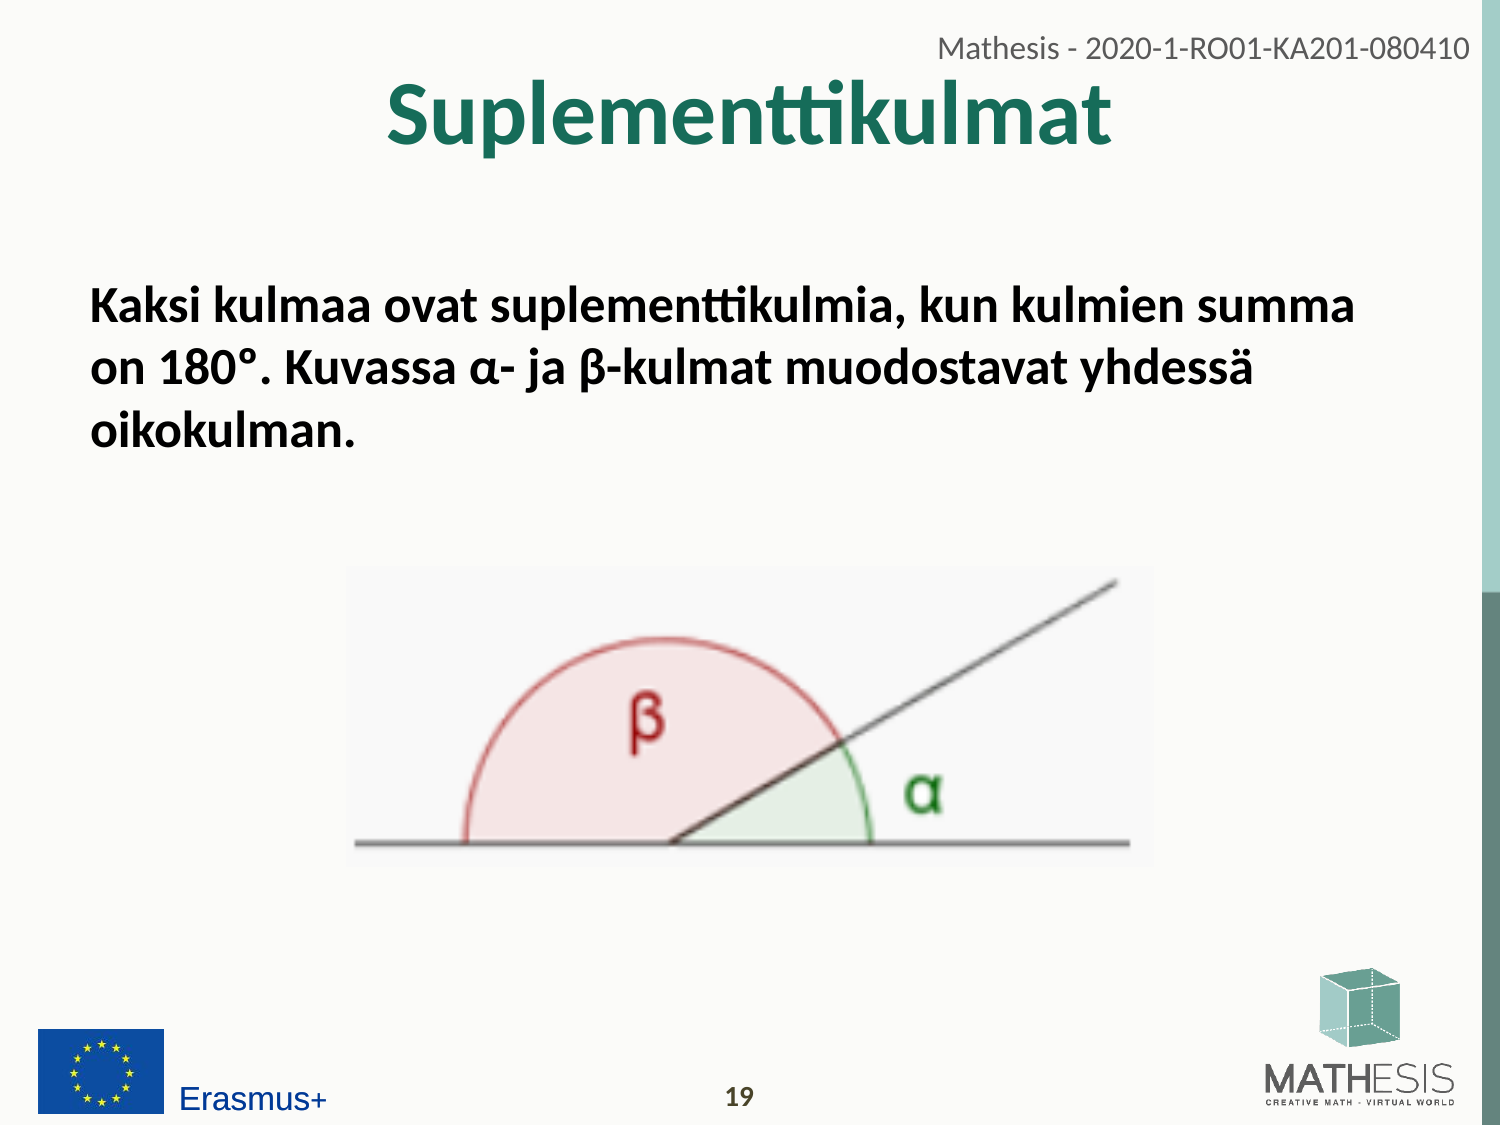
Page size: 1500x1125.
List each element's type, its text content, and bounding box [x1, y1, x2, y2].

list Kaksi kulmaa ovat suplementtikulmia, kun kulmien summa on 180º. Kuvassa α- ja β-kulmat muodostavat yhdessä oikokulman. [75, 262, 1425, 1005]
picture [38, 1029, 164, 1114]
picture [346, 566, 1154, 868]
title Suplementtikulmat [75, 45, 1425, 233]
